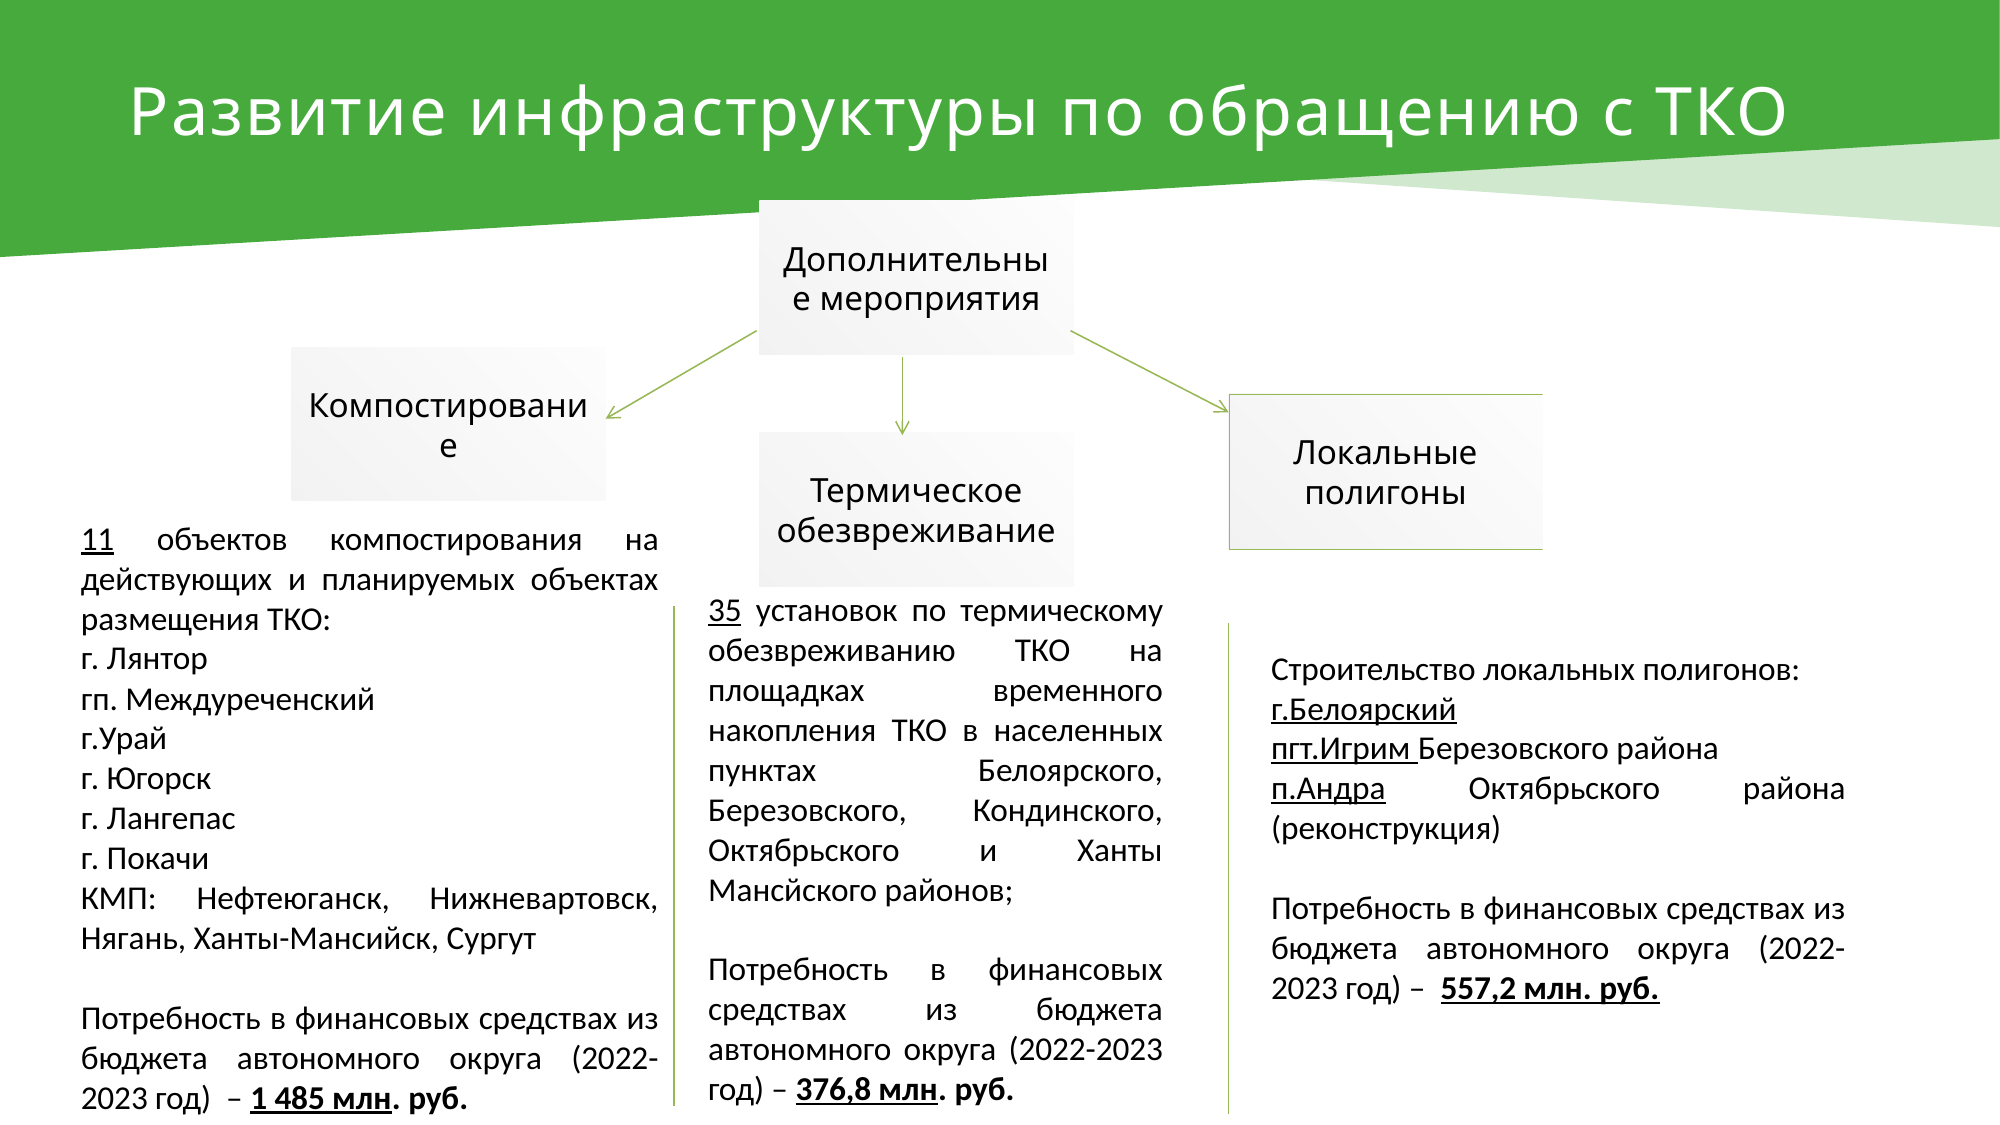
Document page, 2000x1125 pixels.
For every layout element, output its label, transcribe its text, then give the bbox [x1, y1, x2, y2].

text_box [0, 0, 2000, 260]
text_box 35 установок по термическому обезвреживанию ТКО на площадках временного накопления ТКО в населенных пунктах Белоярского, Березовского, Кондинского, Октябрьского и Ханты Мансйского районов; Потребность в финансовых средствах из бюджета автономного округа (2022-2023 год) – 376,8 млн. руб. [693, 580, 1179, 1125]
text_box [1381, 187, 2000, 230]
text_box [605, 330, 757, 420]
text_box Термическое обезвреживание [757, 431, 1075, 580]
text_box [1070, 330, 1229, 413]
text_box Дополнительные мероприятия [757, 199, 1075, 356]
text_box Строительство локальных полигонов: г.Белоярский пгт.Игрим Березовского района п.Андра Октябрьского района (реконструкция) Потребность в финансовых средствах из бюджета автономного округа (2022-2023 год) – 557,2 млн. руб. [1256, 639, 1861, 1014]
text_box Локальные полигоны [1227, 392, 1545, 551]
text_box Развитие инфраструктуры по обращению с ТКО [114, 40, 2000, 187]
text_box Компостирование [289, 345, 608, 503]
text_box 11 объектов компостирования на действующих и планируемых объектах размещения ТКО: г. Лянтор гп. Междуреченский г.Урай г. Югорск г. Лангепас г. Покачи КМП: Нефтеюганск, Нижневартовск, Нягань, Ханты-Мансийск, Сургут Потребность в финансовых средствах из бюджета автономного округа (2022-2023 год) – 1 485 млн. руб. [66, 509, 675, 1125]
